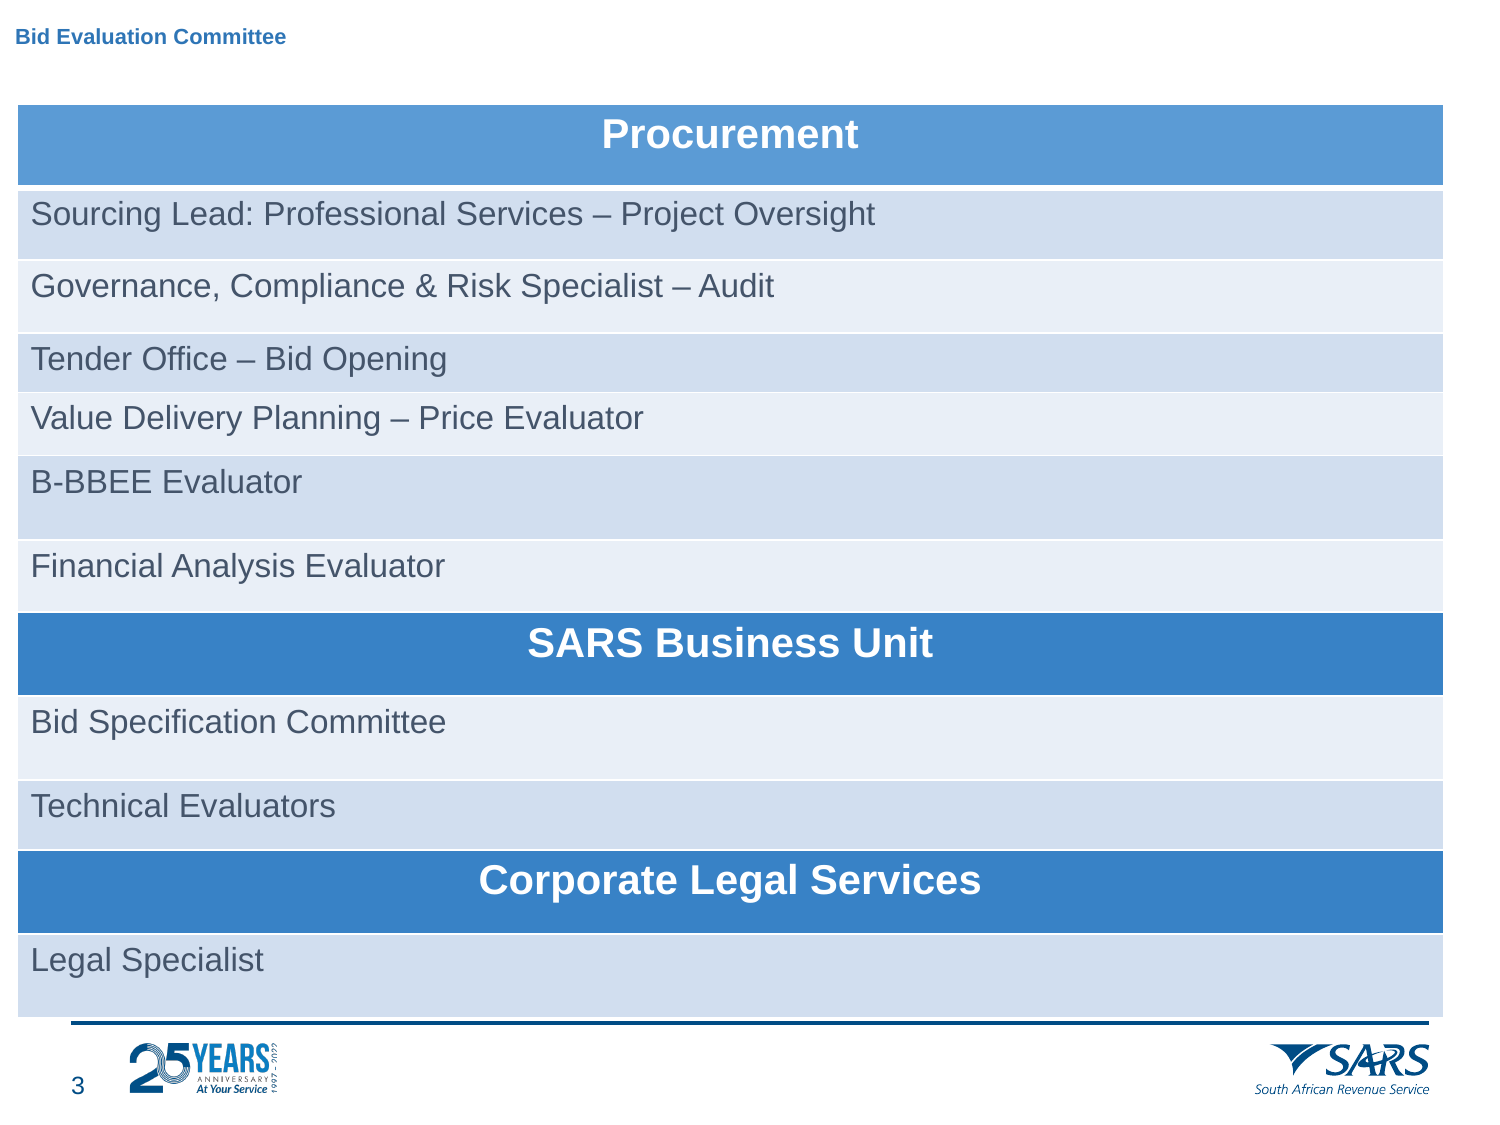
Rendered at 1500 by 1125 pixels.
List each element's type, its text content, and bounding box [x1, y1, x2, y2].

table_cell Legal Specialist [18, 935, 1443, 1017]
table_cell Sourcing Lead: Professional Services – Project Oversight [18, 191, 1443, 259]
table_cell SARS Business Unit [18, 613, 1443, 695]
table_cell B-BBEE Evaluator [18, 456, 1443, 539]
title Bid Evaluation Committee [0, 18, 1294, 106]
table_cell Corporate Legal Services [18, 851, 1443, 933]
table_cell Bid Specification Committee [18, 697, 1443, 779]
table_cell Technical Evaluators [18, 781, 1443, 849]
table_cell Value Delivery Planning – Price Evaluator [18, 393, 1443, 455]
table_header Procurement [18, 105, 1443, 185]
table_cell Financial Analysis Evaluator [18, 541, 1443, 611]
slide_number 2 [56, 1054, 394, 1115]
table_cell Governance, Compliance & Risk Specialist – Audit [18, 261, 1443, 332]
table_cell Tender Office – Bid Opening [18, 334, 1443, 392]
